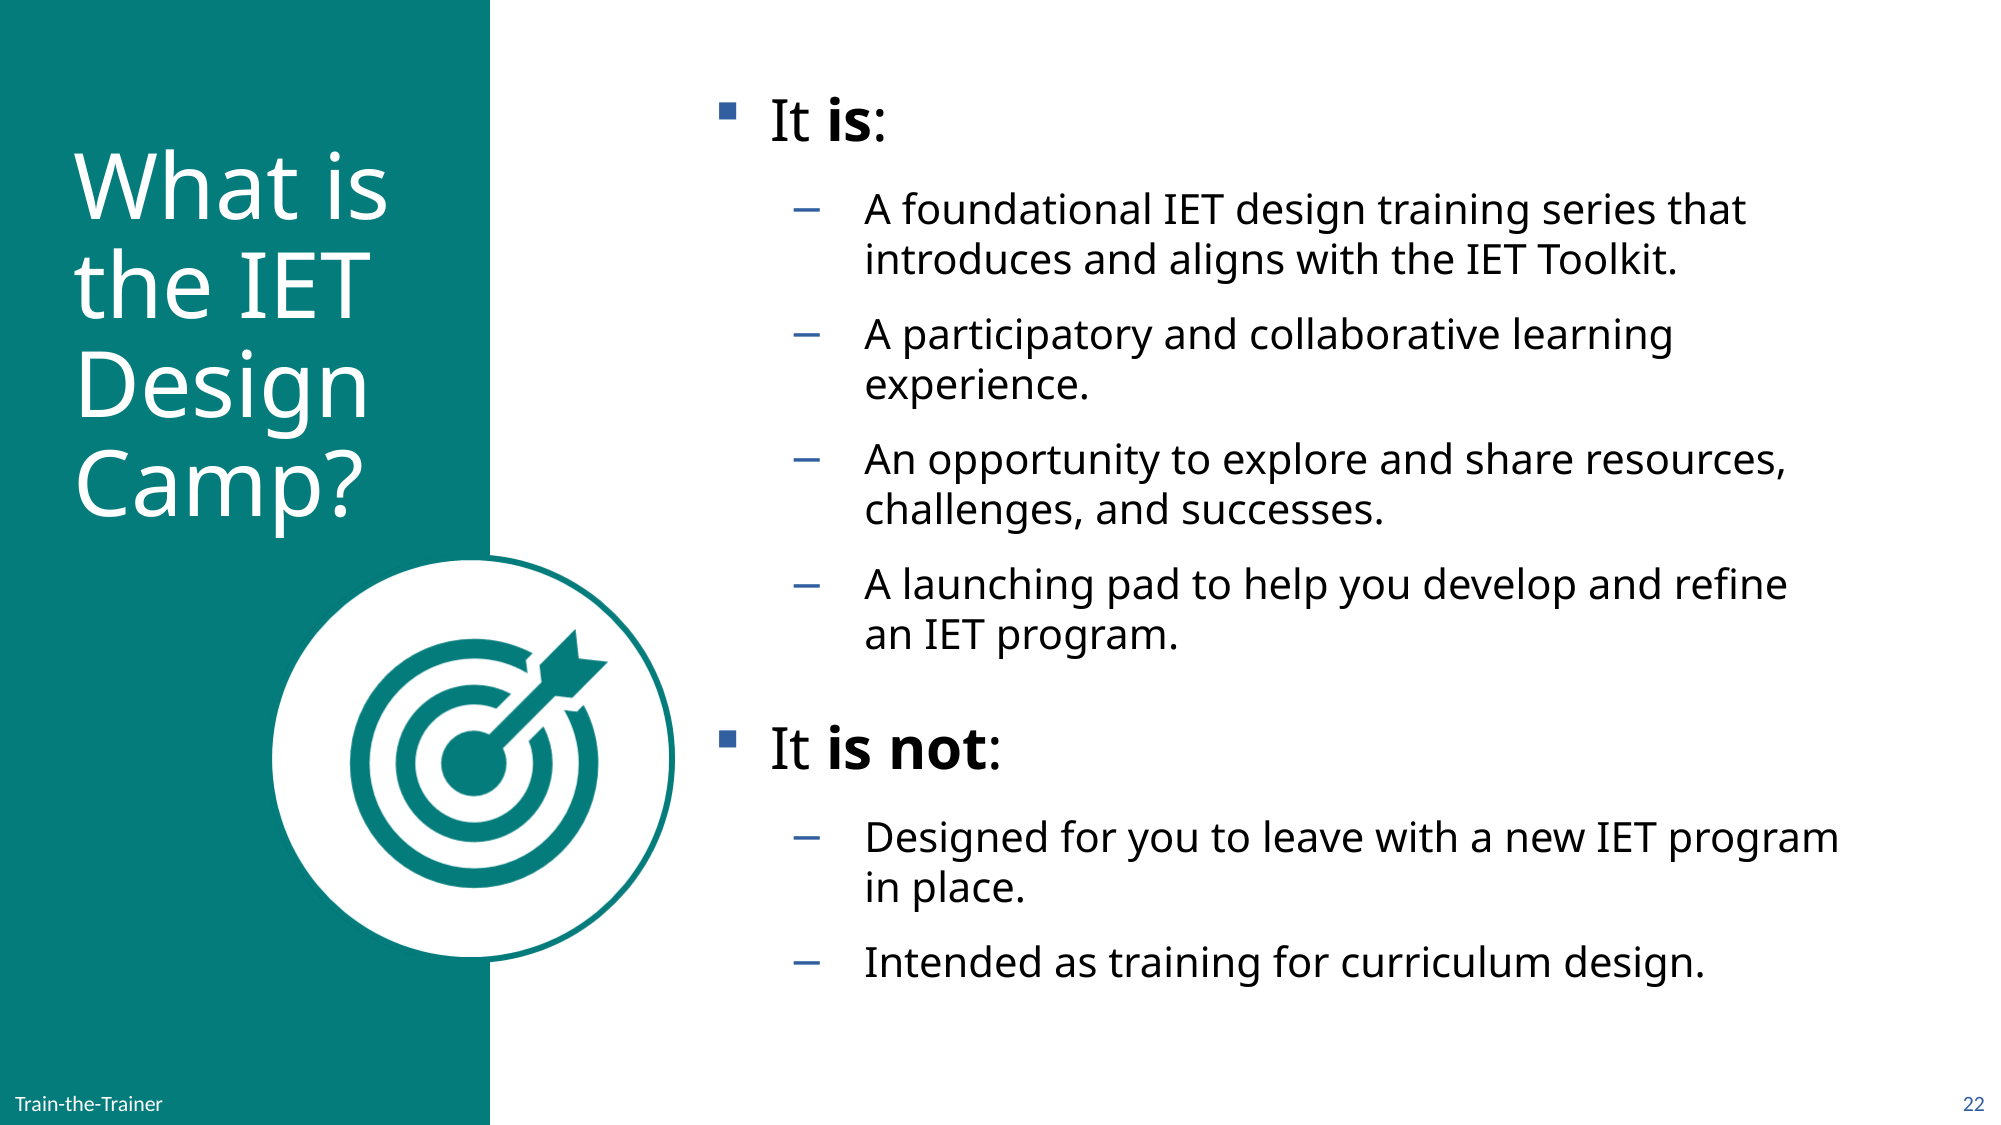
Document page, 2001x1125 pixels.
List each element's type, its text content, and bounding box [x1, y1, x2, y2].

title What is the IET Design Camp? [58, 132, 469, 615]
text_box It is not: Designed for you to leave with a new IET program in place. Intended as training for curriculum design. [661, 703, 1890, 994]
text_box 22 [1549, 1076, 2000, 1123]
text_box Train-the-Trainer [0, 1076, 675, 1123]
text_box It is: A foundational IET design training series that introduces and aligns with the IET Toolkit. A participatory and collaborative learning experience. An opportunity to explore and share resources, challenges, and successes. A launching pad to help you develop and refine an IET program. [661, 76, 1890, 666]
picture [266, 554, 675, 963]
